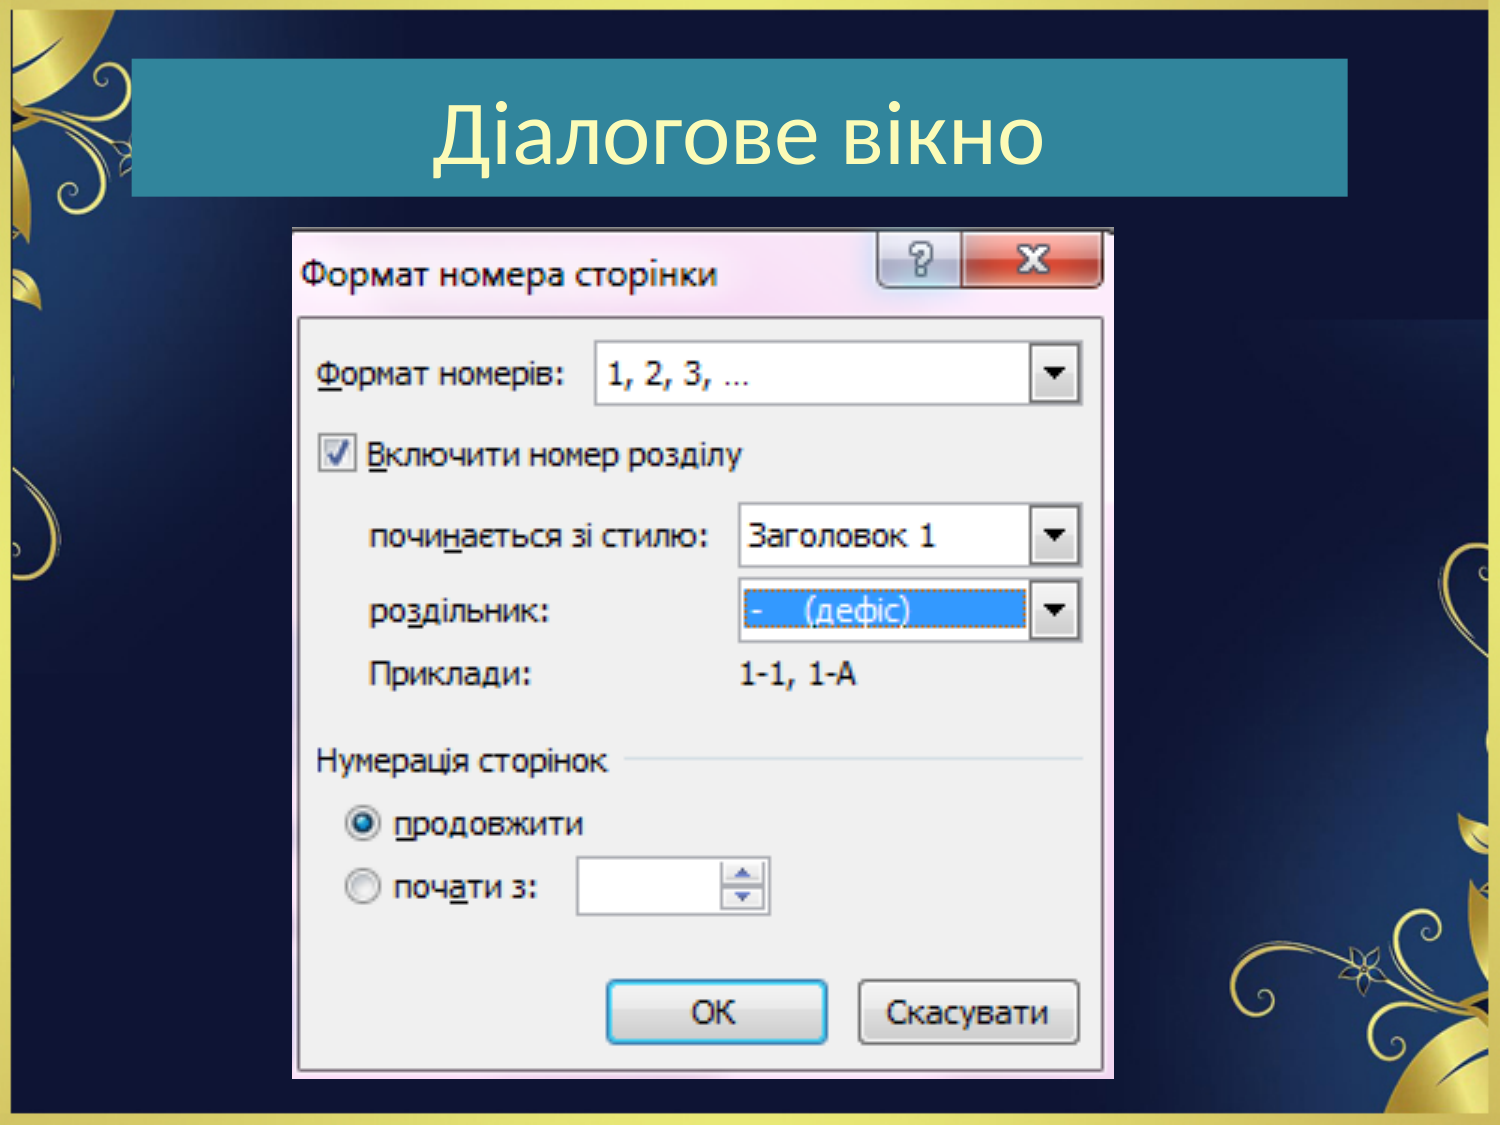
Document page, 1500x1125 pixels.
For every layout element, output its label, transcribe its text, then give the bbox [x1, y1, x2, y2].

title Діалогове вікно [131, 58, 1348, 197]
picture [0, 0, 1500, 1125]
